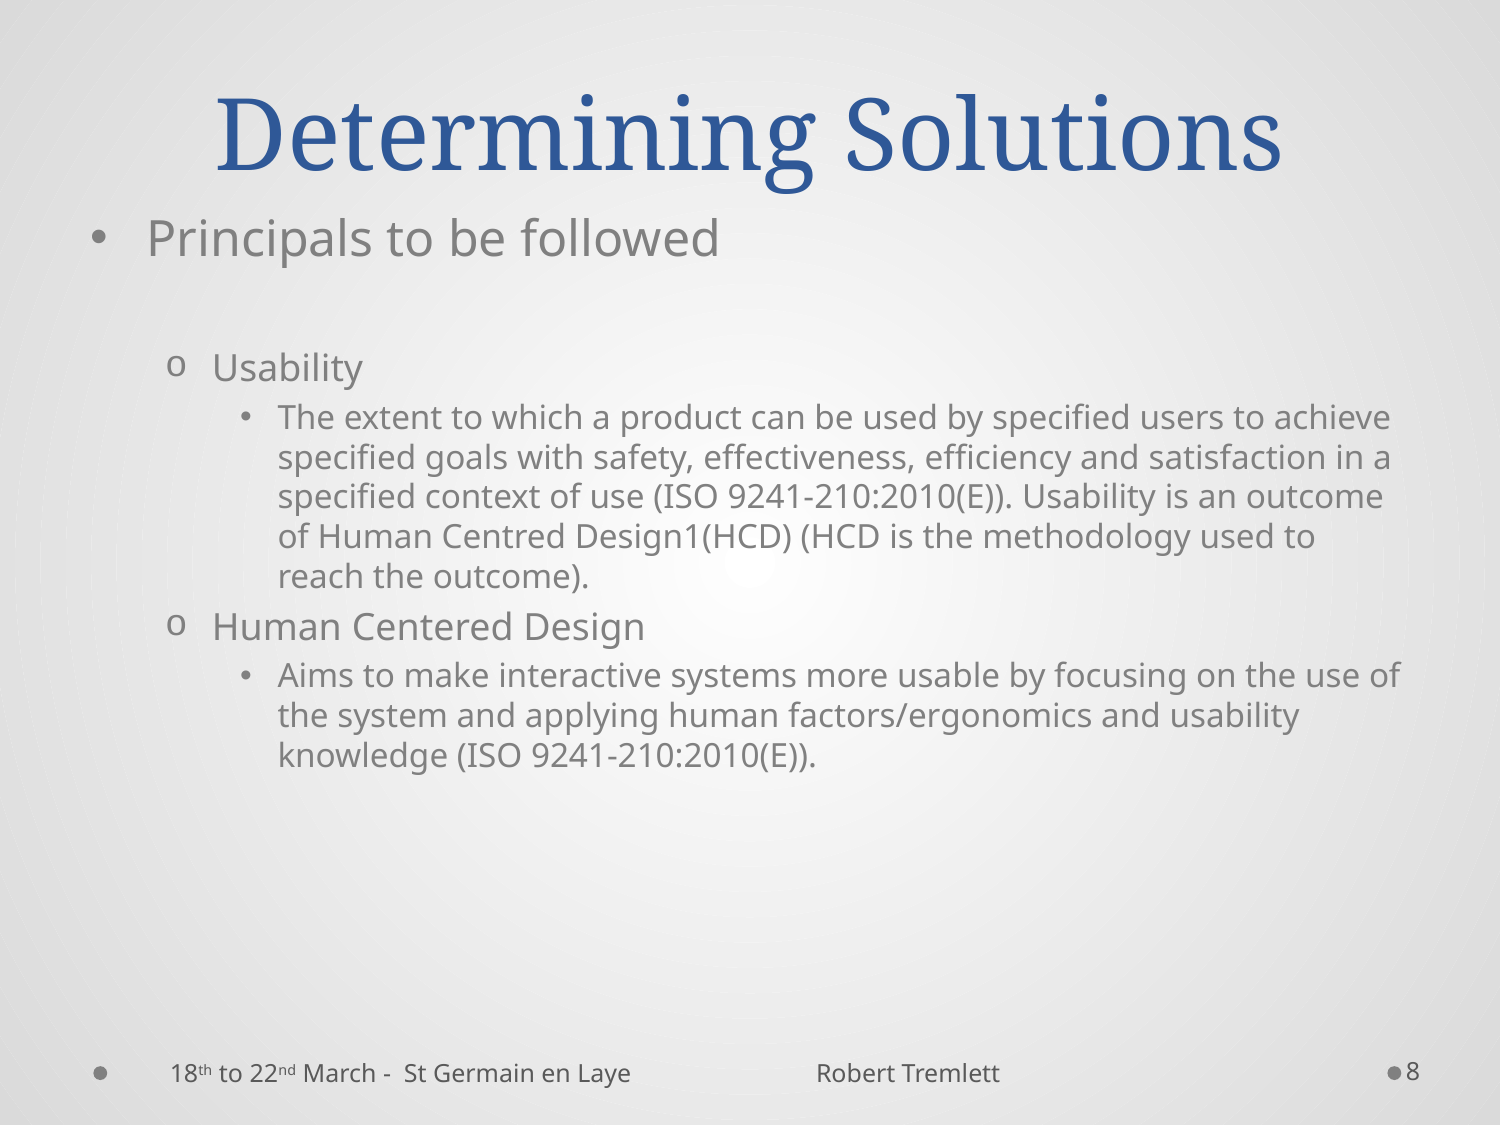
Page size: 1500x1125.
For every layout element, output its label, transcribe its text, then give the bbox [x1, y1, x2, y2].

title Determining Solutions [75, 45, 1425, 199]
slide_number 8 [1401, 1042, 1494, 1103]
footer Robert Tremlett [808, 1042, 1220, 1103]
list Principals to be followed Usability The extent to which a product can be used by specified users to achieve specified goals with safety, effectiveness, efficiency and satisfaction in a specified context of use (ISO 9241-210:2010(E)). Usability is an outcome of Human Centred Design1(HCD) (HCD is the methodology used to reach the outcome). Human Centered Design Aims to make interactive systems more usable by focusing on the use of the system and applying human factors/ergonomics and usability knowledge (ISO 9241-210:2010(E)). [75, 199, 1425, 942]
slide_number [75, 1042, 640, 1103]
